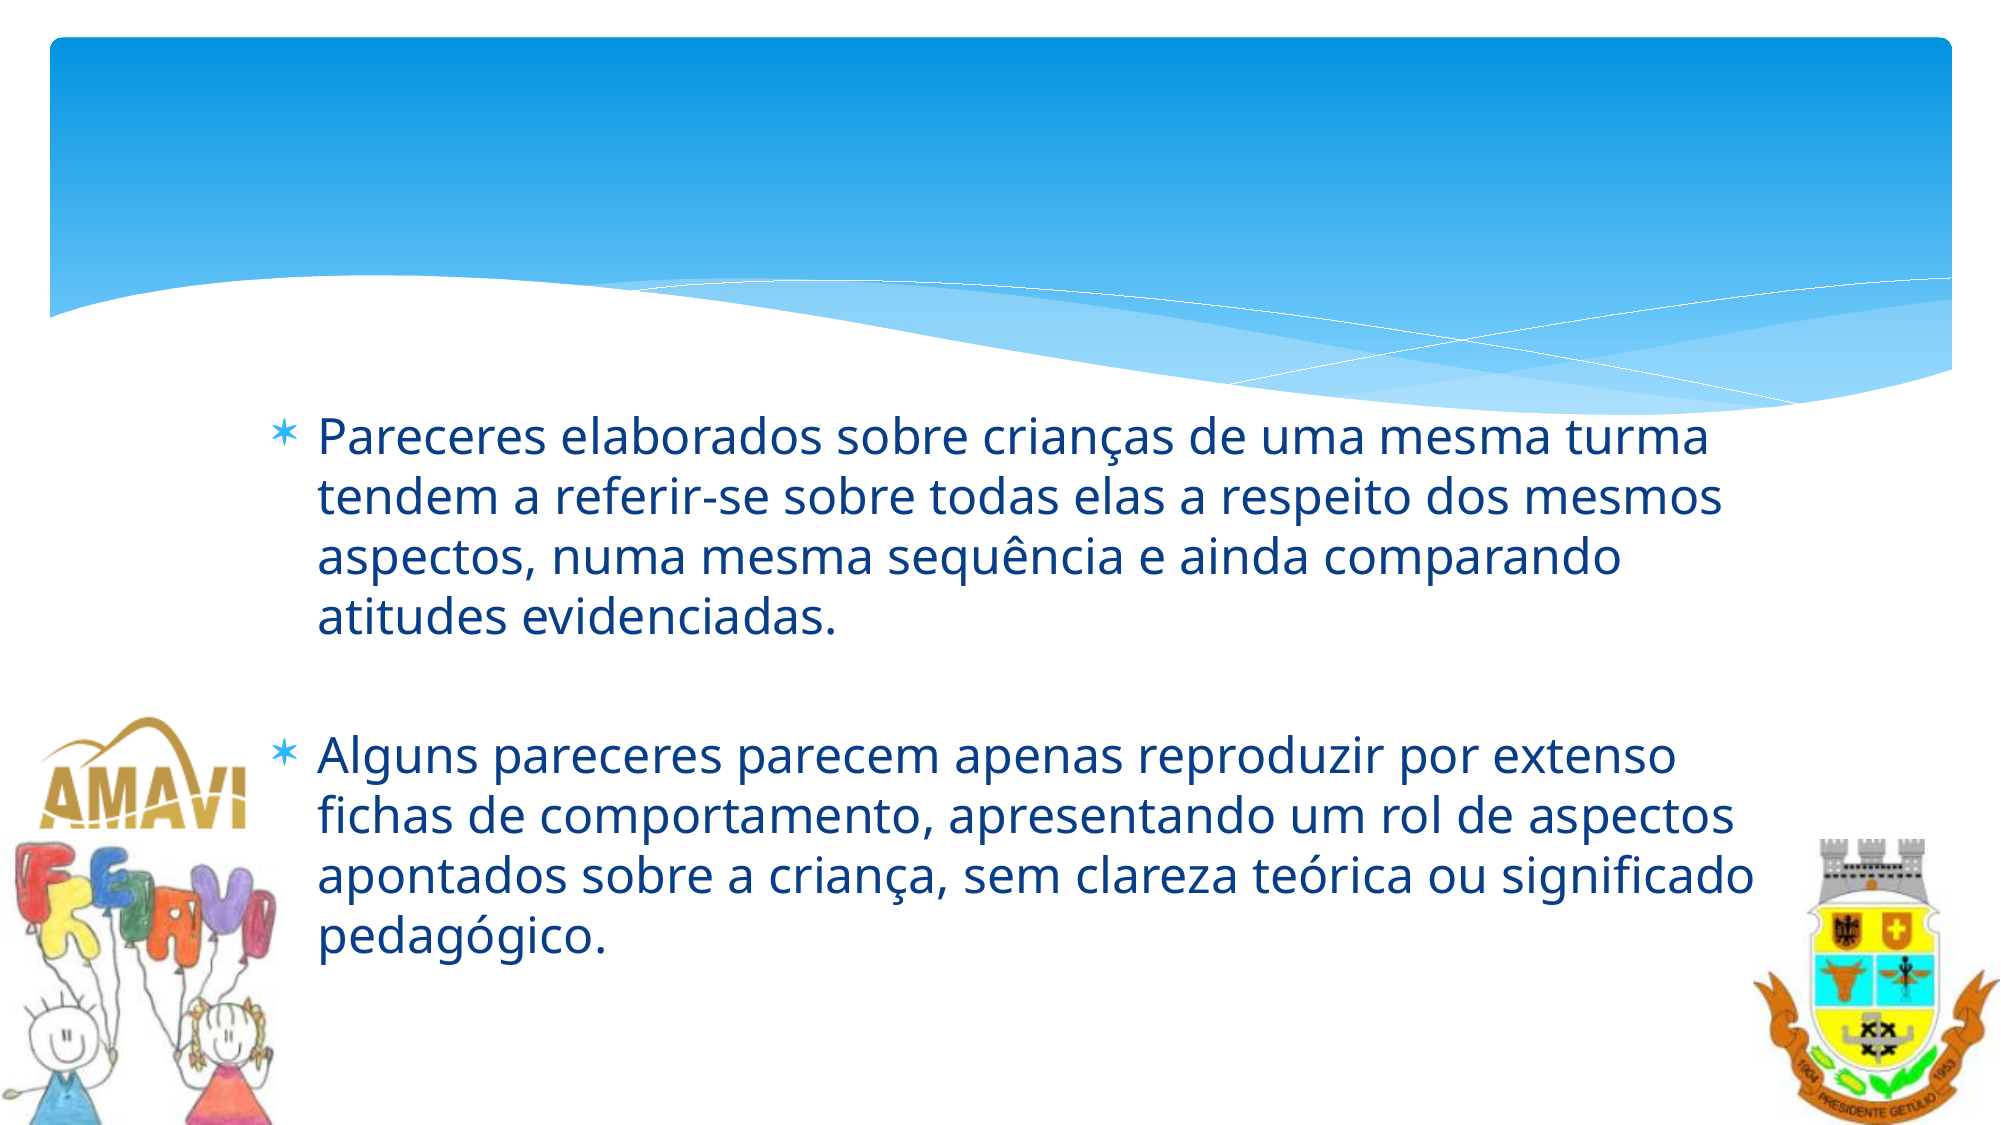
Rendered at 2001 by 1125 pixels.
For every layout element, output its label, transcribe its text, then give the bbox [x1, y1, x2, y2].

picture [0, 700, 286, 1125]
list Pareceres elaborados sobre crianças de uma mesma turma tendem a referir-se sobre todas elas a respeito dos mesmos aspectos, numa mesma sequência e ainda comparando atitudes evidenciadas. Alguns pareceres parecem apenas reproduzir por extenso fichas de comportamento, apresentando um rol de aspectos apontados sobre a criança, sem clareza teórica ou significado pedagógico. [257, 396, 1812, 1011]
picture [1752, 839, 2000, 1125]
